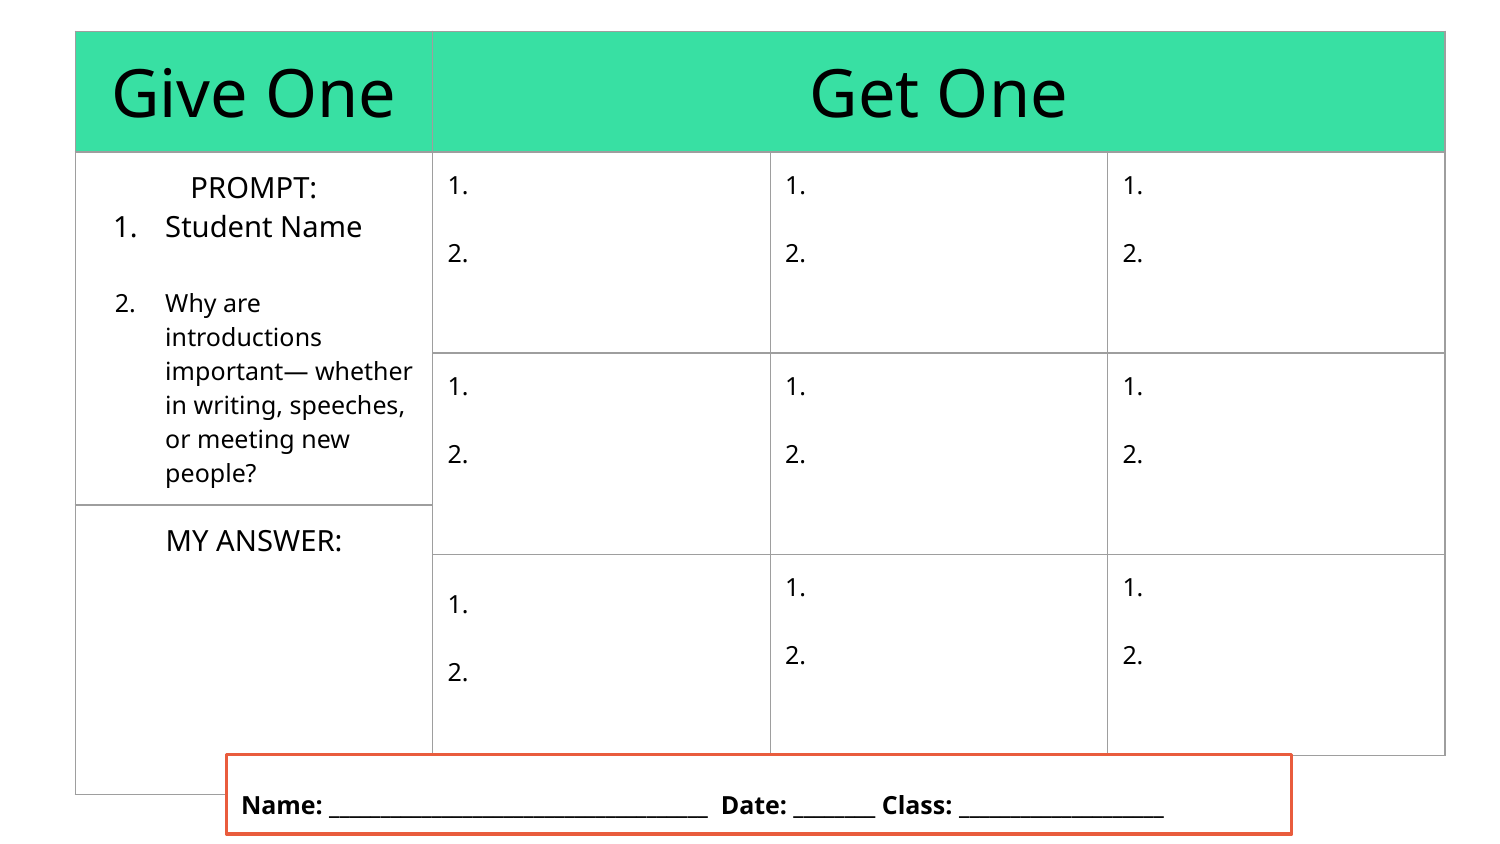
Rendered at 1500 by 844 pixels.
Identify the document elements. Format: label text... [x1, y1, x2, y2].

table_cell 1. 2. [771, 354, 1107, 554]
table_cell 1. 2. [433, 354, 770, 554]
table_cell 1. 2. [771, 153, 1107, 352]
table_cell 1. 2. [1108, 153, 1444, 352]
table_cell 1. 2. [433, 153, 770, 352]
table_header Give One [76, 32, 432, 151]
table_cell 1. 2. [1108, 354, 1444, 554]
text_box Name: _____________________________________ Date: ________ Class: ____________________ [226, 754, 1292, 834]
table_header Get One [433, 32, 1444, 151]
table_cell 1. 2. [1108, 555, 1444, 755]
table_cell 1. 2. [433, 555, 770, 754]
table_cell PROMPT: Student Name Why are introductions important— whether in writing, speeches, or meeting new people? [76, 153, 432, 504]
table_cell MY ANSWER: [76, 506, 432, 794]
table_cell 1. 2. [771, 555, 1107, 754]
